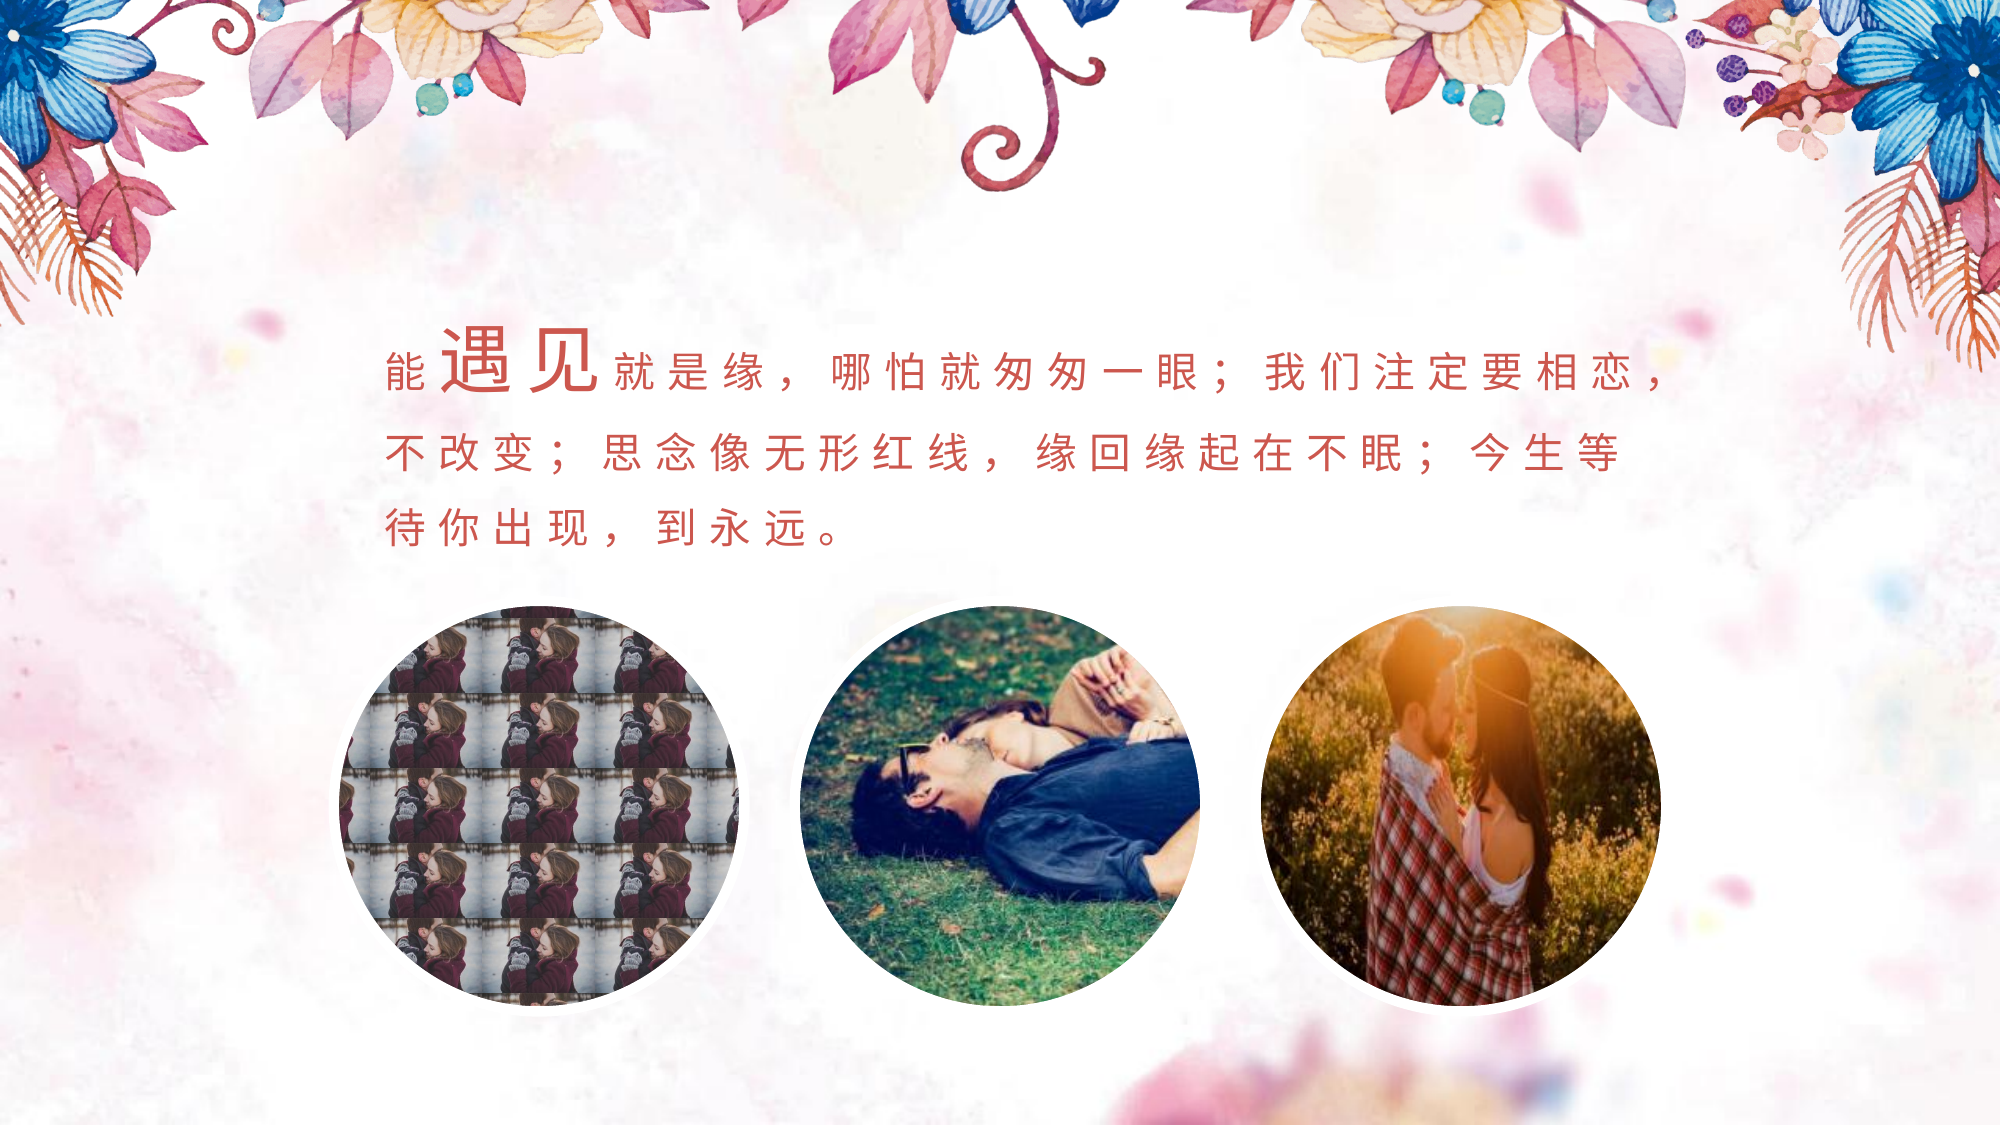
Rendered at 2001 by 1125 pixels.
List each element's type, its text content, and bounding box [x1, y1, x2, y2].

picture [0, 0, 2000, 1125]
text_box [793, 599, 1207, 1013]
text_box 能遇见就是缘，哪怕就匆匆一眼；我们注定要相恋，不改变；思念像无形红线，缘回缘起在不眠；今生等待你出现，到永远。 [369, 259, 1667, 560]
text_box [1254, 599, 1668, 1013]
text_box [332, 599, 746, 1013]
